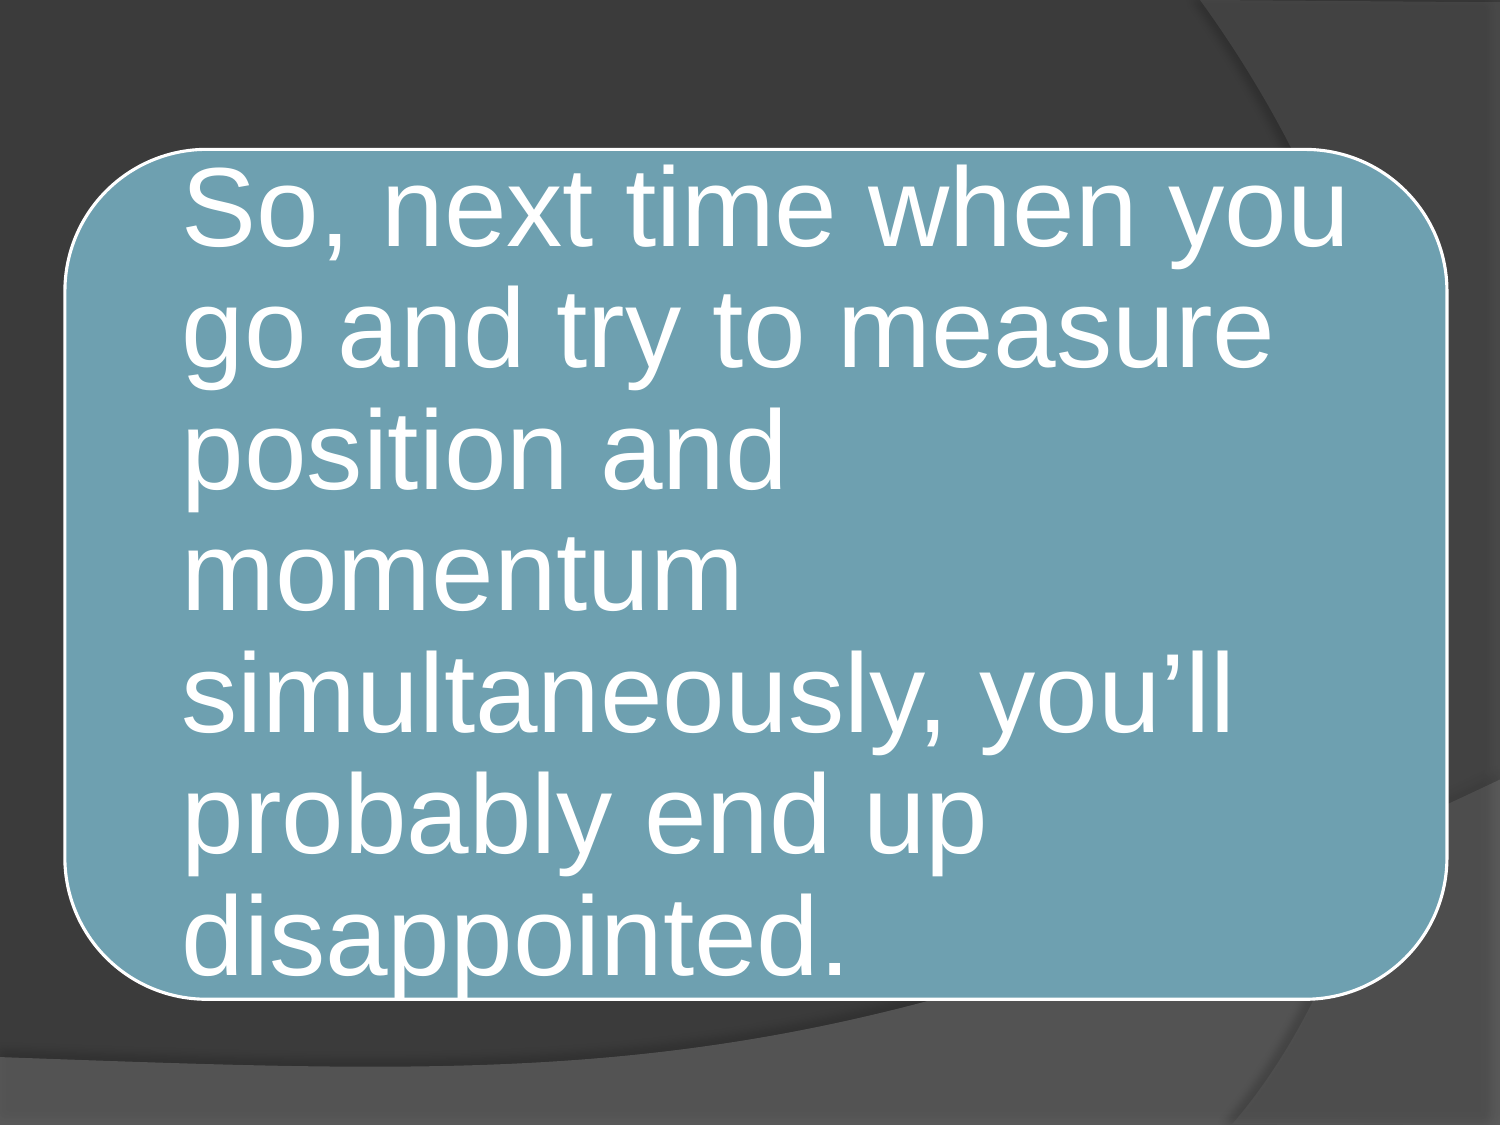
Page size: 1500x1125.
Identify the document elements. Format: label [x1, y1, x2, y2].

list [64, 89, 1448, 1059]
